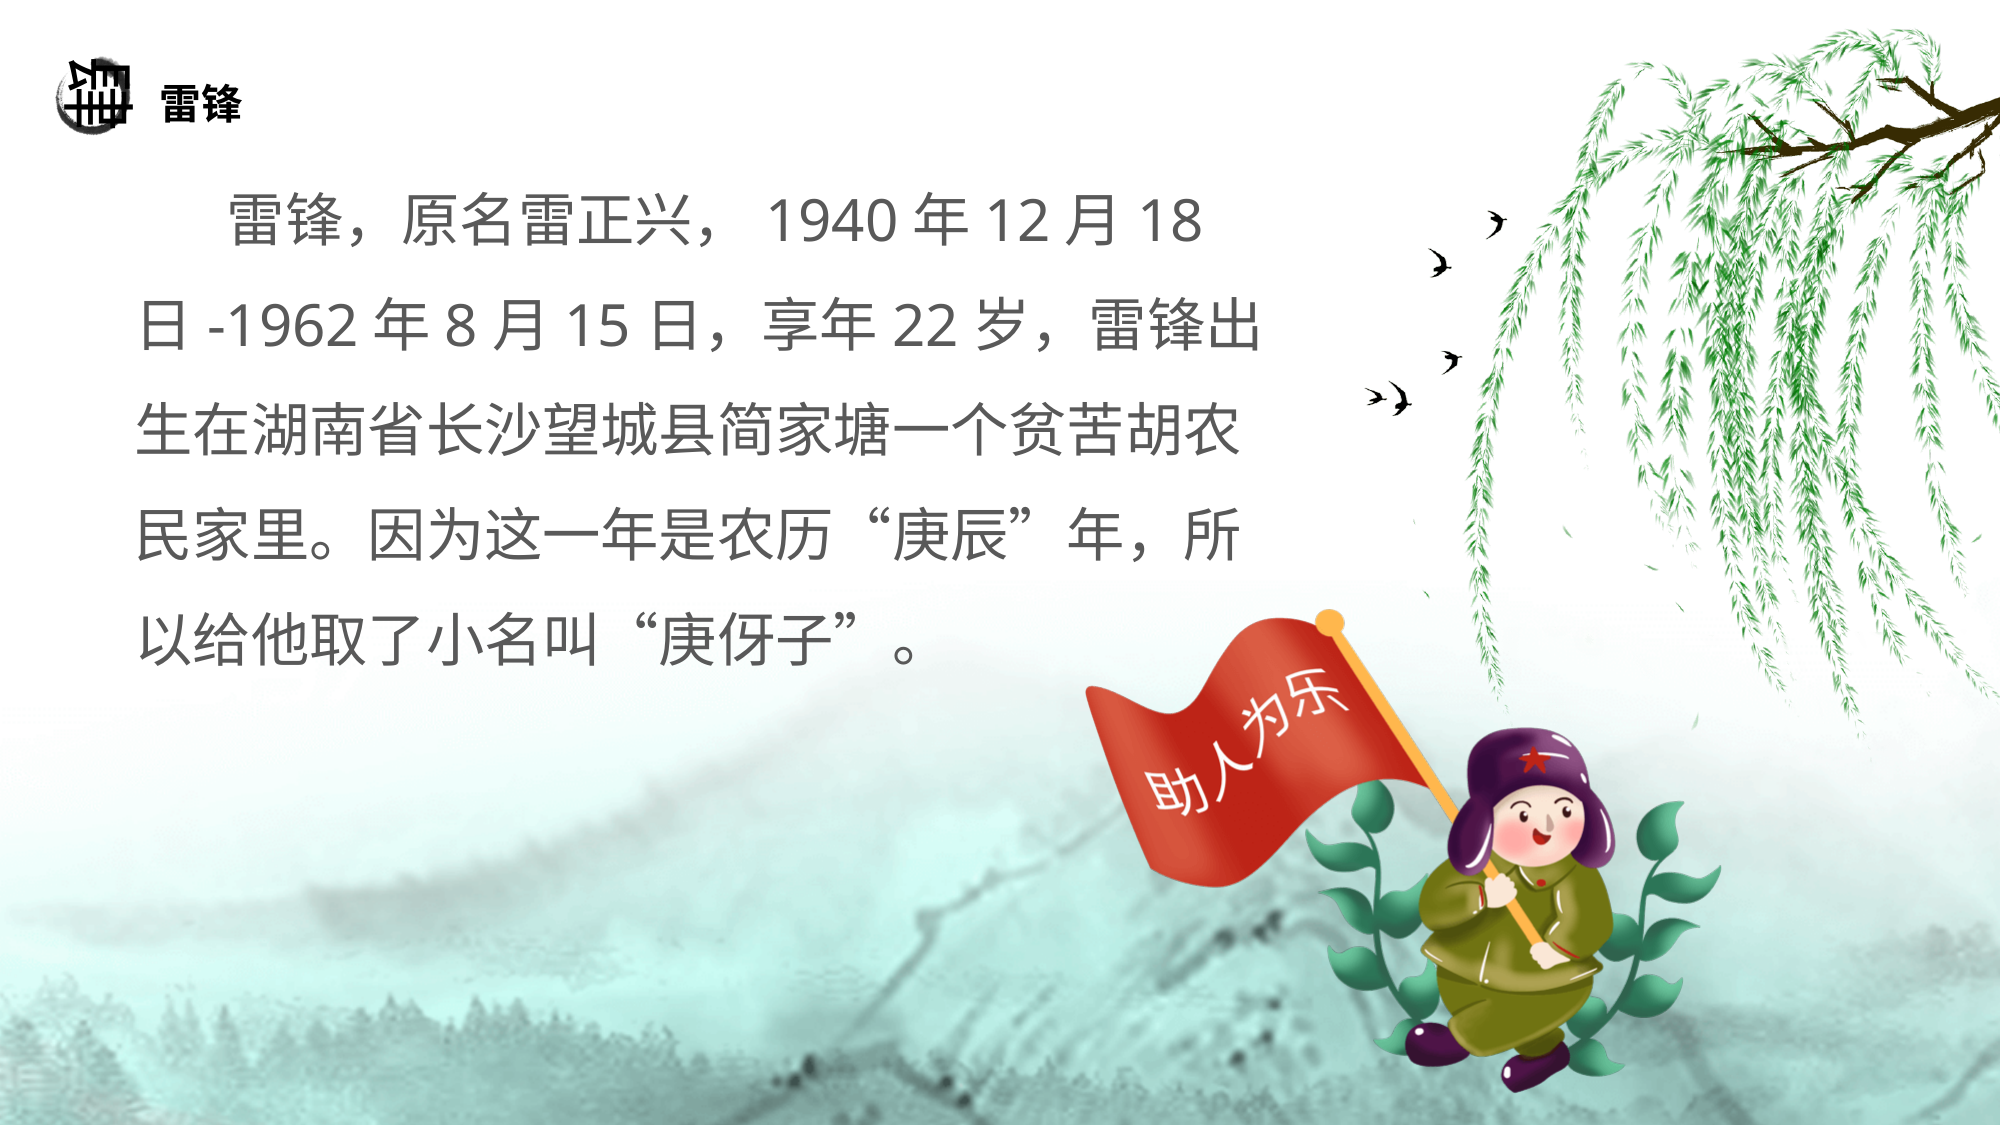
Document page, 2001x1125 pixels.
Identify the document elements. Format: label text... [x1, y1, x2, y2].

picture [0, 7, 2000, 1125]
text_box 雷锋 [179, 70, 311, 136]
